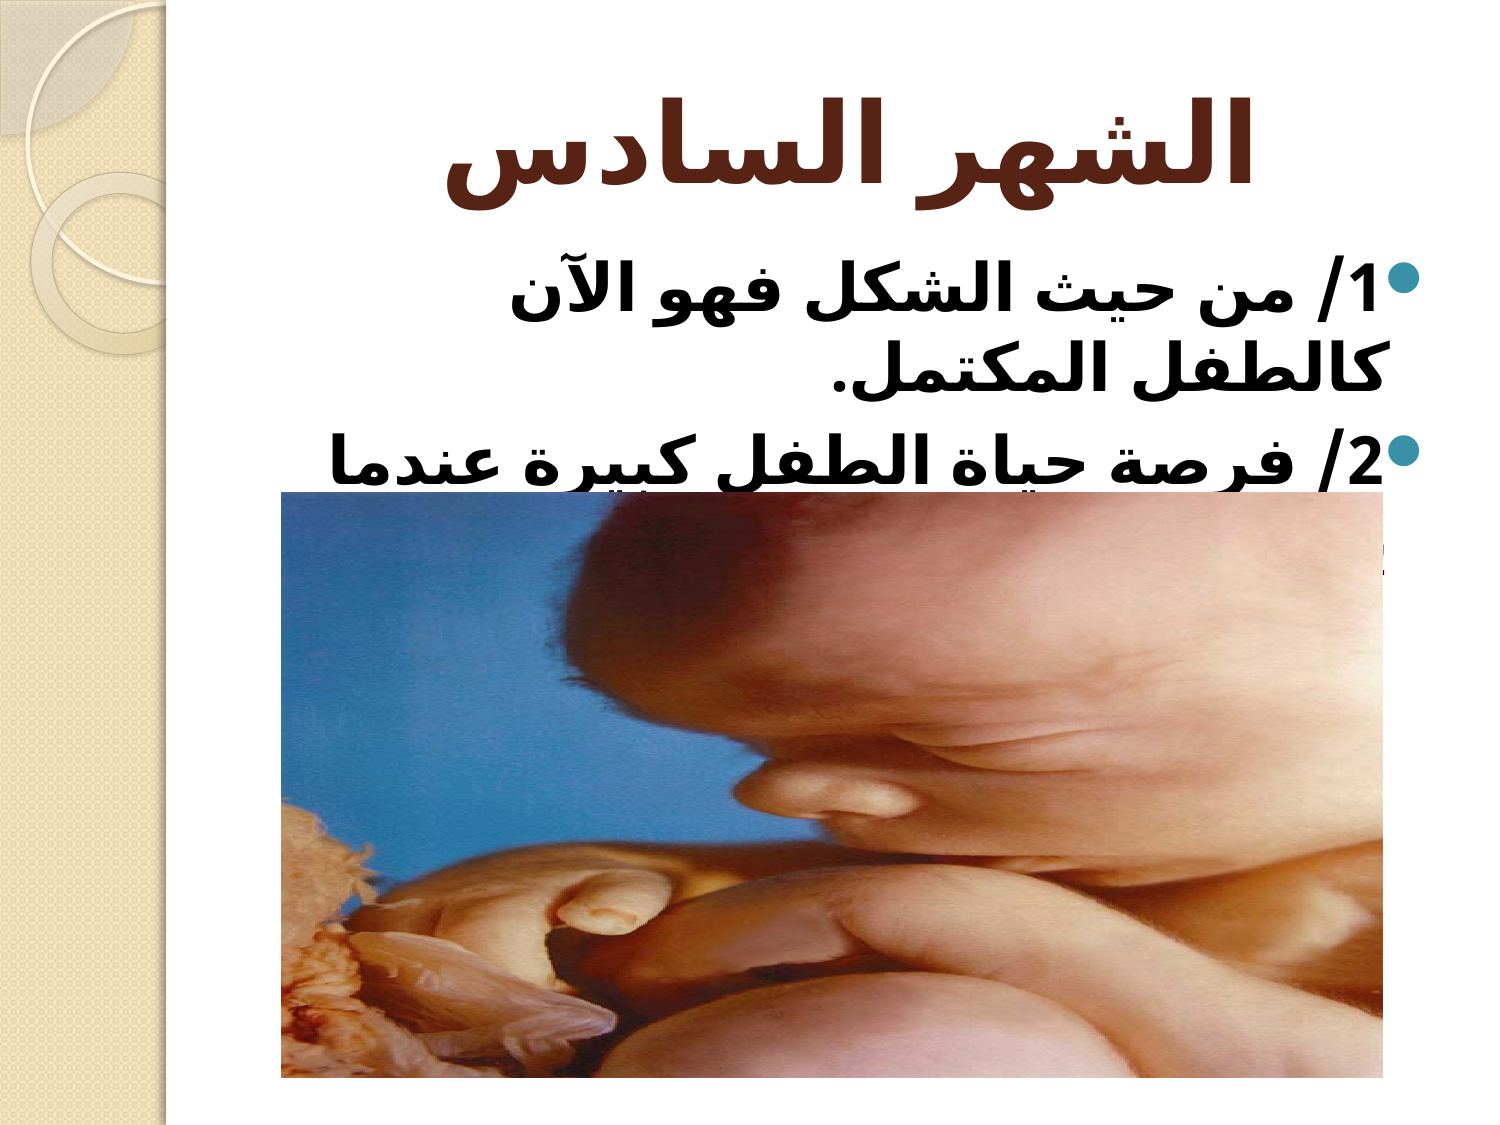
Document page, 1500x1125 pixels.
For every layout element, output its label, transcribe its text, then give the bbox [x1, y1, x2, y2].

list 1/ من حيث الشكل فهو الآن كالطفل المكتمل. 2/ فرصة حياة الطفل كبيرة عندما يولد بعد هذا السن. [235, 237, 1466, 1025]
title الشهر السادس [235, 45, 1466, 233]
picture [280, 491, 1383, 1079]
